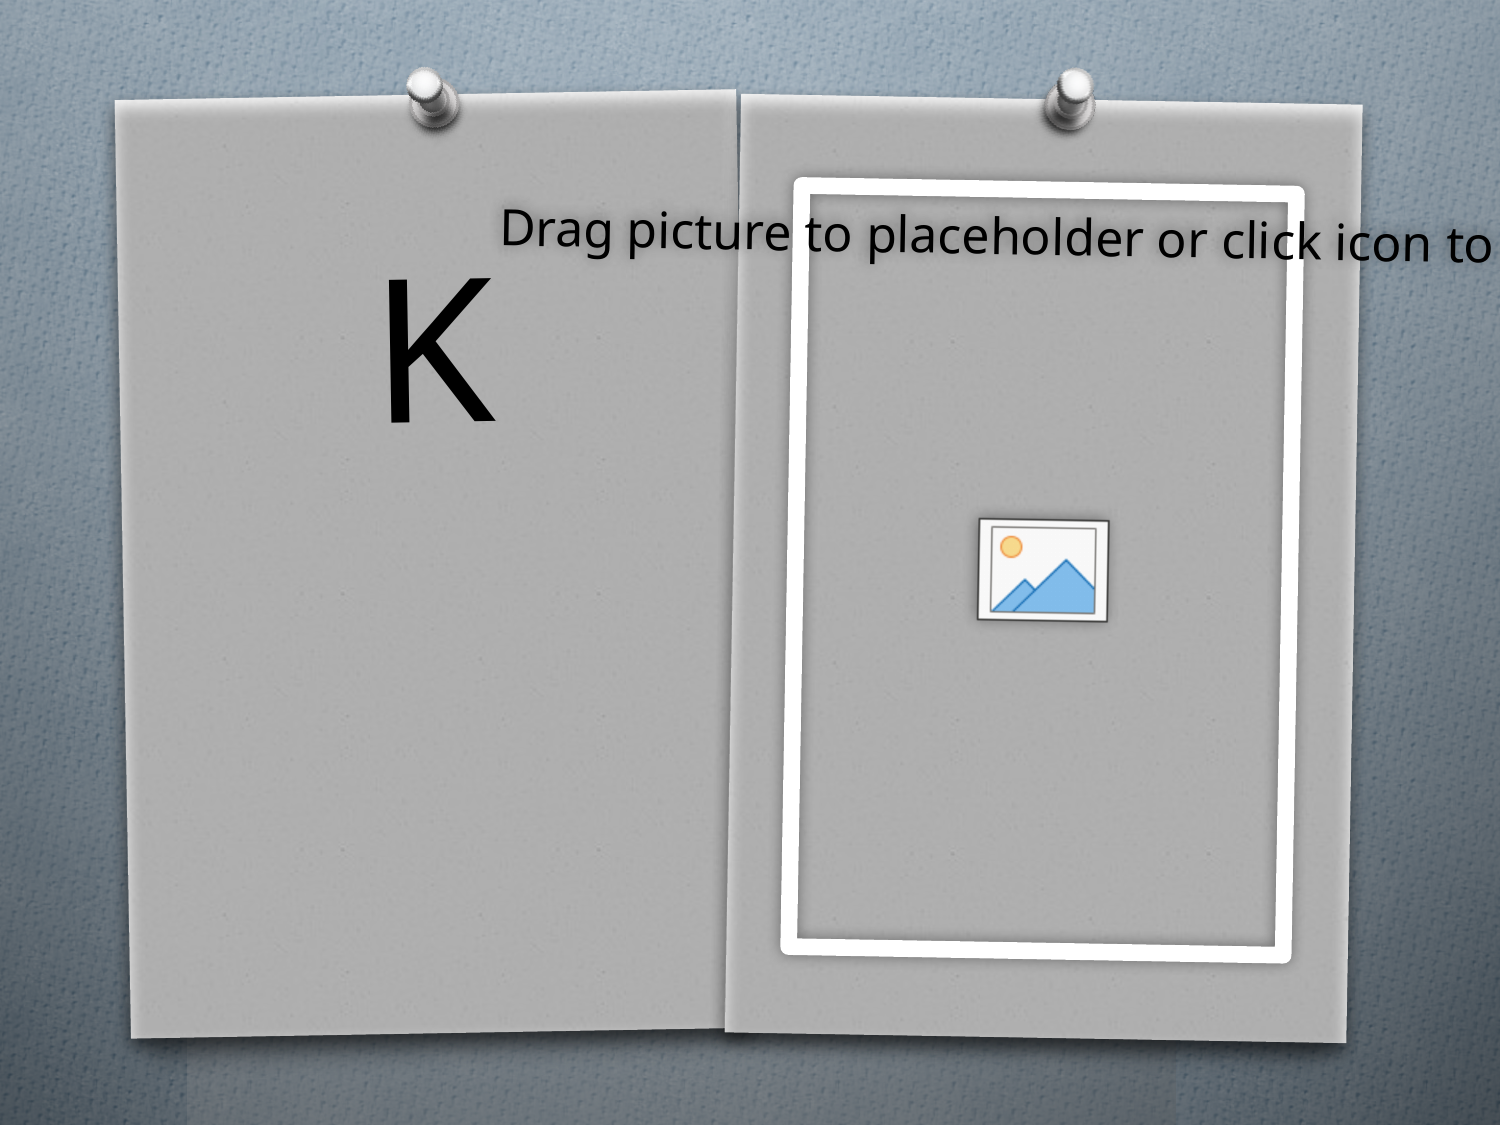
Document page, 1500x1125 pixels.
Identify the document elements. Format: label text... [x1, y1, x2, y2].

picture [375, 33, 497, 157]
picture [803, 197, 1282, 943]
title K [179, 222, 687, 475]
picture [1016, 41, 1138, 162]
